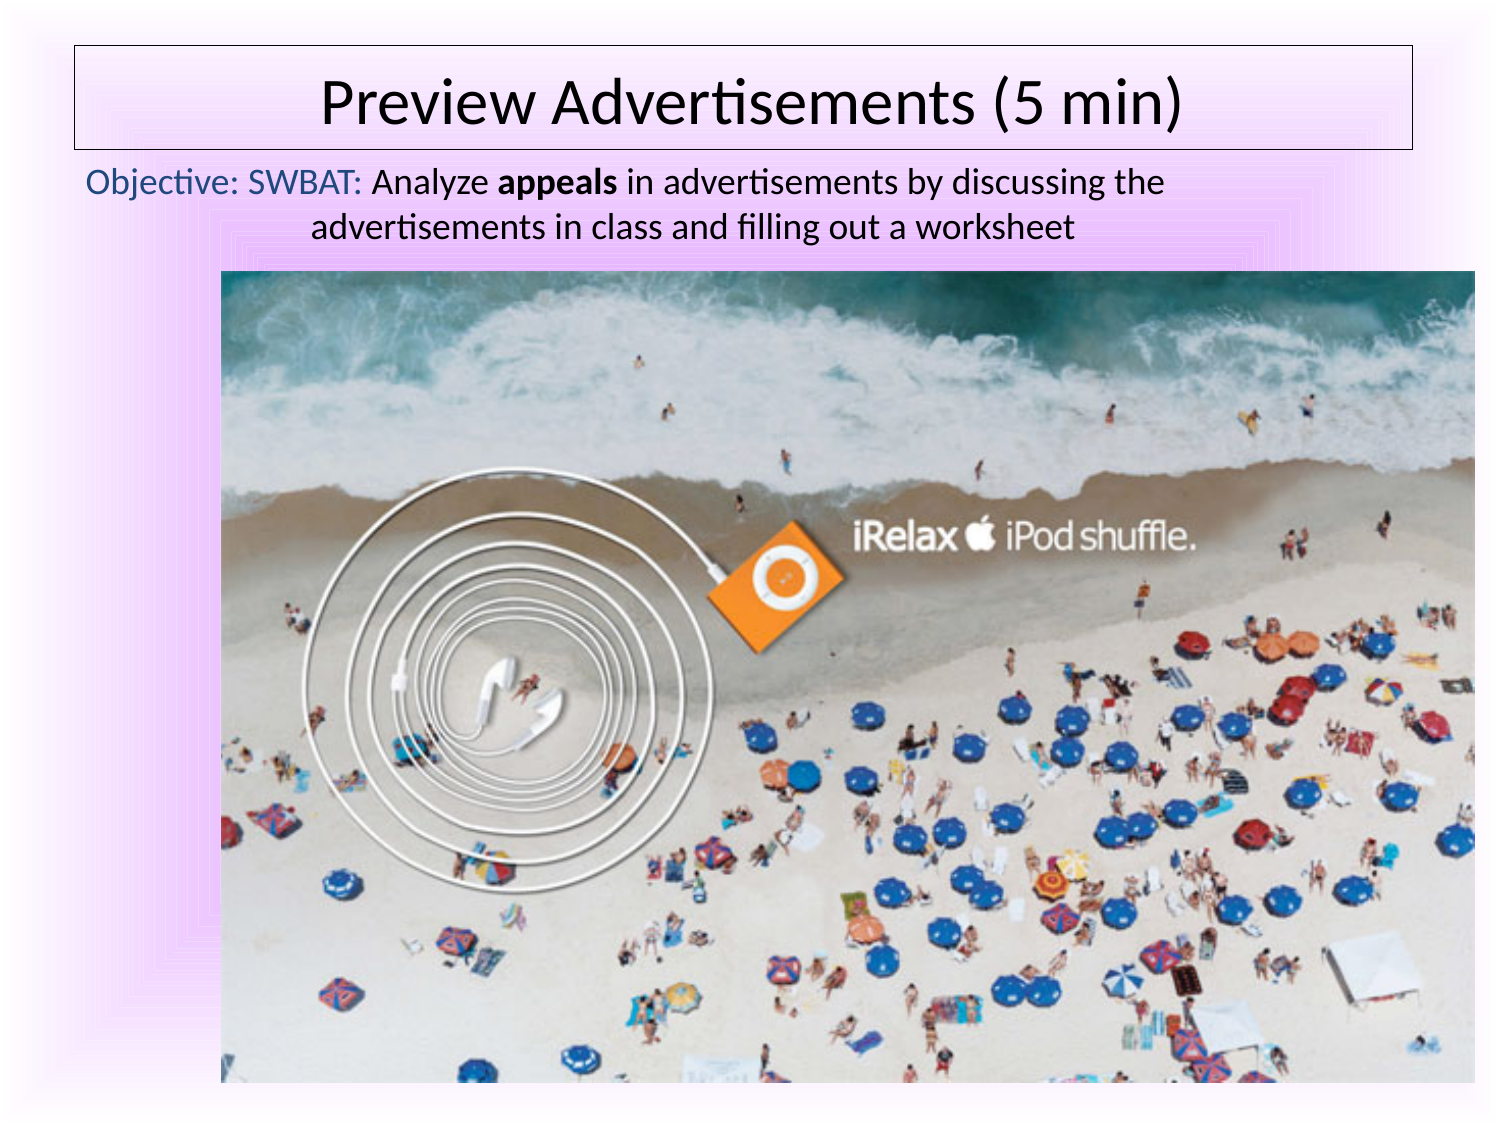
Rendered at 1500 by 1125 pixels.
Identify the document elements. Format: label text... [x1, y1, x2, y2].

picture [221, 270, 1476, 1083]
text_box Preview Advertisements (5 min) [74, 45, 1413, 149]
text_box Objective: SWBAT: Analyze appeals in advertisements by discussing the advertisements in class and filling out a worksheet [70, 149, 1413, 255]
